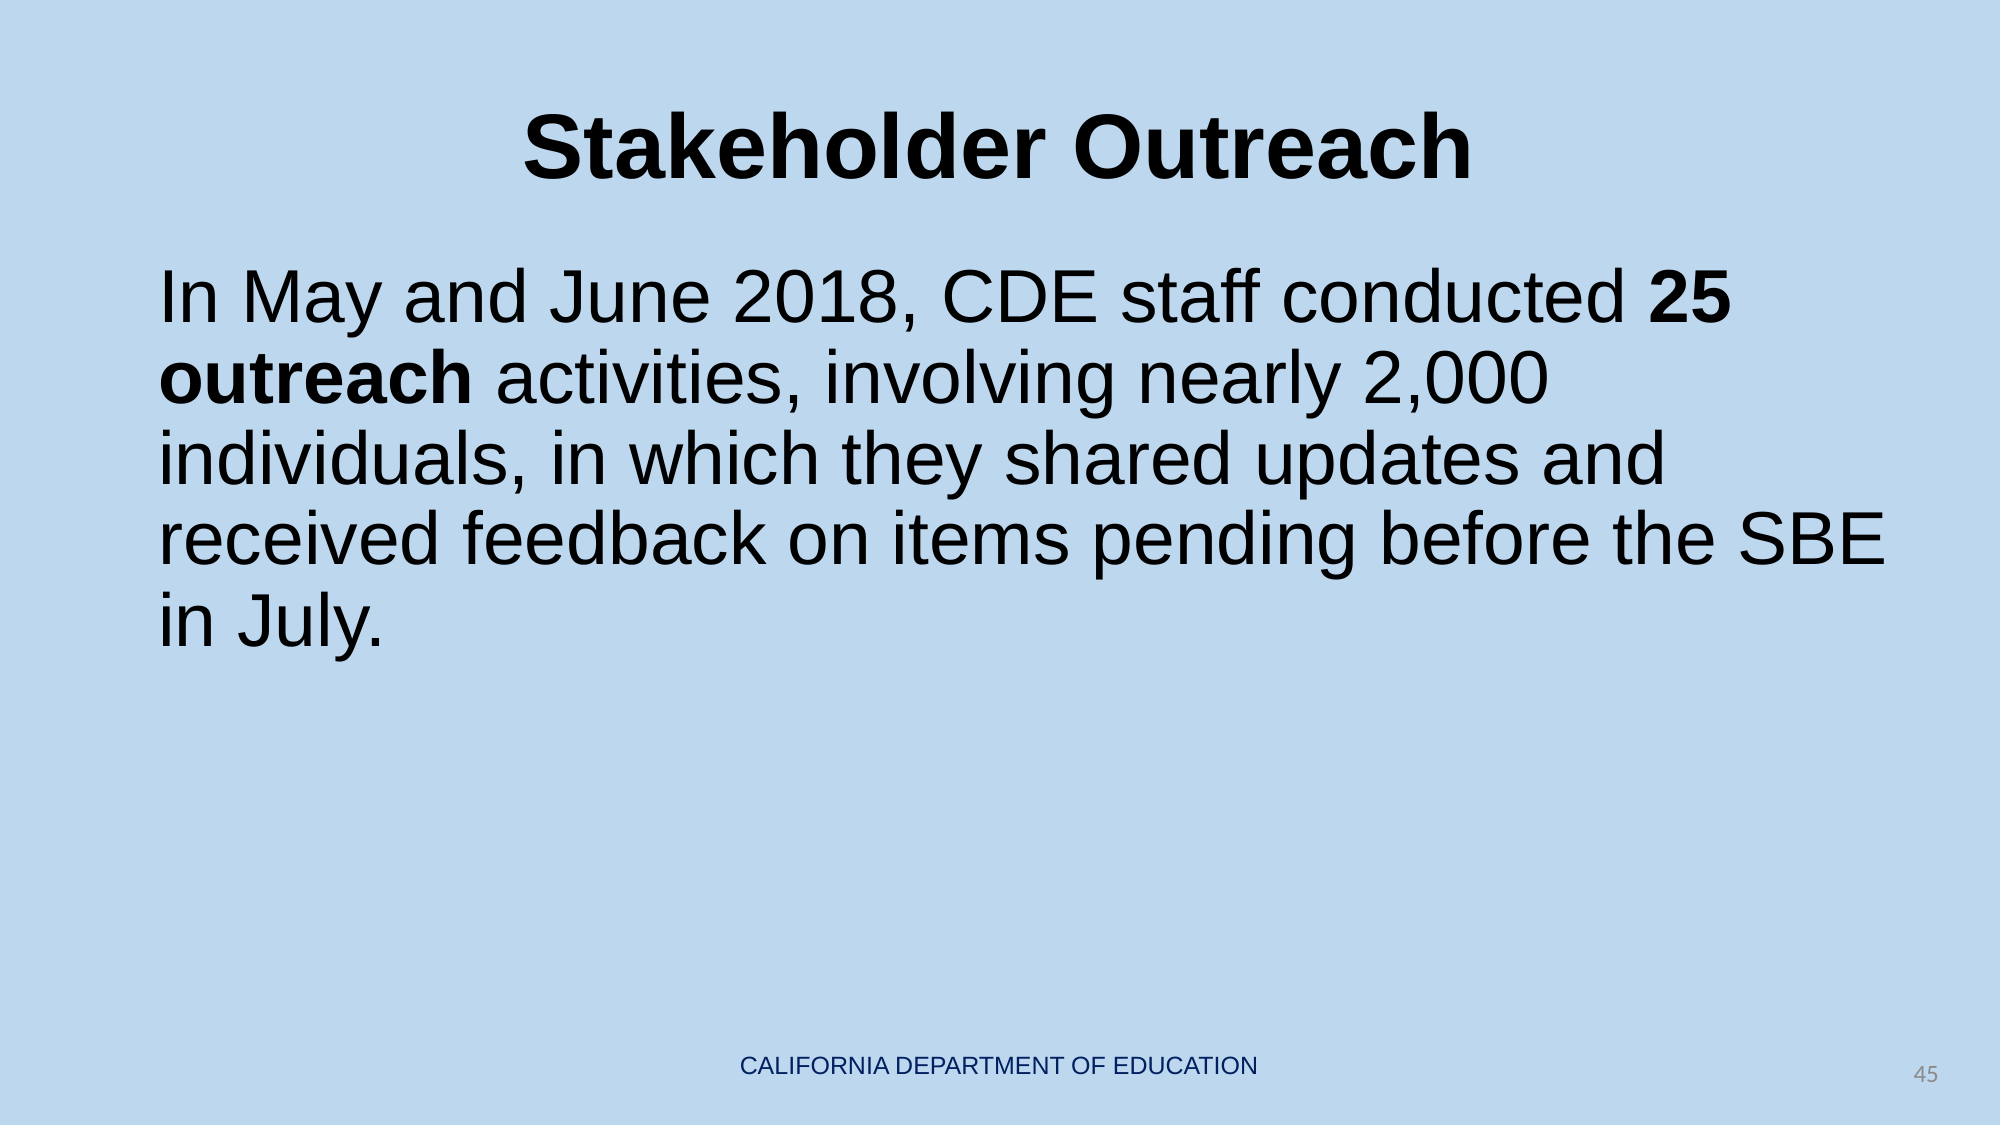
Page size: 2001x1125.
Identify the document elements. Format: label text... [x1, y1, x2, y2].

list In May and June 2018, CDE staff conducted 25 outreach activities, involving nearly 2,000 individuals, in which they shared updates and received feedback on items pending before the SBE in July. [68, 249, 1931, 1043]
title Stakeholder Outreach [68, 27, 1931, 249]
slide_number 45 [1504, 1042, 1954, 1103]
